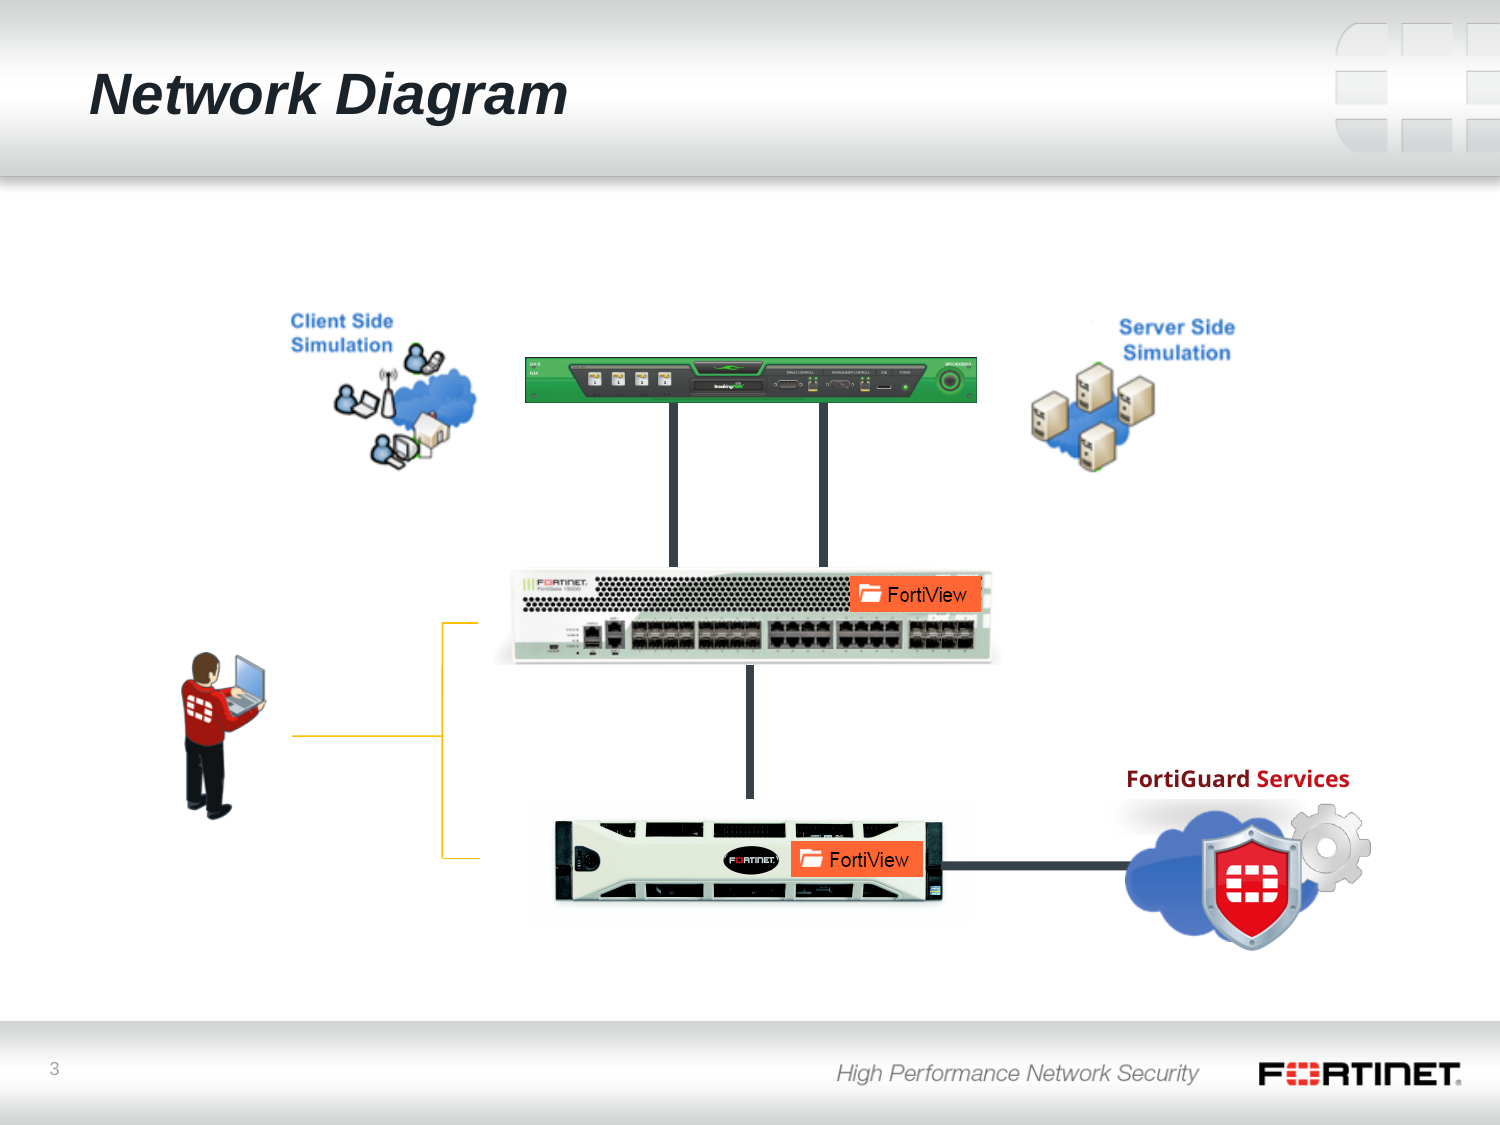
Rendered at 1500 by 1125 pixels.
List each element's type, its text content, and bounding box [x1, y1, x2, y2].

picture [0, 0, 1500, 1125]
text_box FortiGuard Services [1111, 757, 1365, 800]
title Network Diagram [75, 45, 1425, 138]
